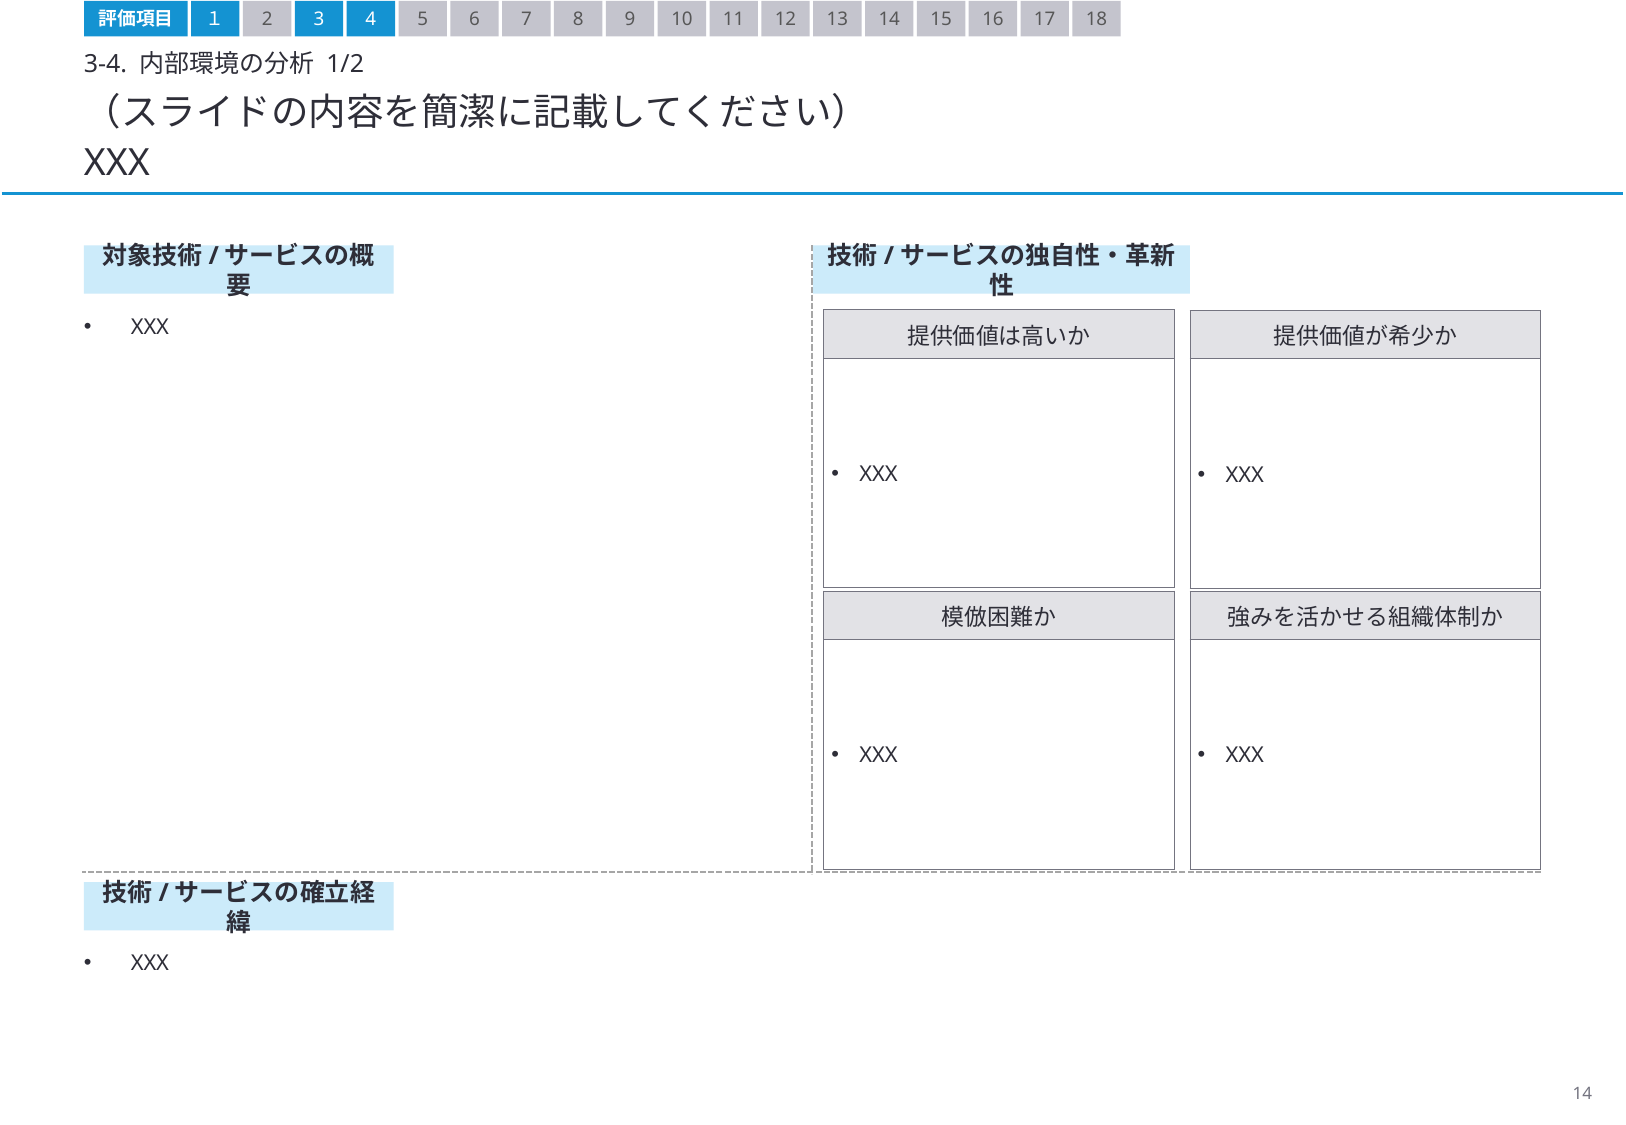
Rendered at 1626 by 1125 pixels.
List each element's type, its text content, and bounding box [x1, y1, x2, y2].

text_box 技術/サービスの確立経緯 [83, 881, 395, 931]
table_cell XXX [824, 359, 1174, 587]
table_header 提供価値が希少か [1191, 311, 1540, 358]
table_header 模倣困難か [824, 592, 1174, 639]
text_box XXX [83, 302, 788, 856]
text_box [83, 0, 1122, 37]
table_header 提供価値は高いか [824, 310, 1174, 358]
table_cell XXX [1191, 359, 1540, 588]
text_box 技術/サービスの独自性・革新性 [812, 244, 1191, 295]
table_cell XXX [1191, 640, 1540, 869]
text_box XXX [83, 938, 1543, 1065]
table_cell XXX [824, 640, 1174, 869]
list 3-4. 内部環境の分析 1/2 [84, 40, 1543, 82]
list （スライドの内容を簡潔に記載してください） XXX [84, 83, 1543, 183]
table_header 強みを活かせる組織体制か [1191, 592, 1540, 639]
text_box 対象技術/サービスの概要 [83, 244, 395, 295]
